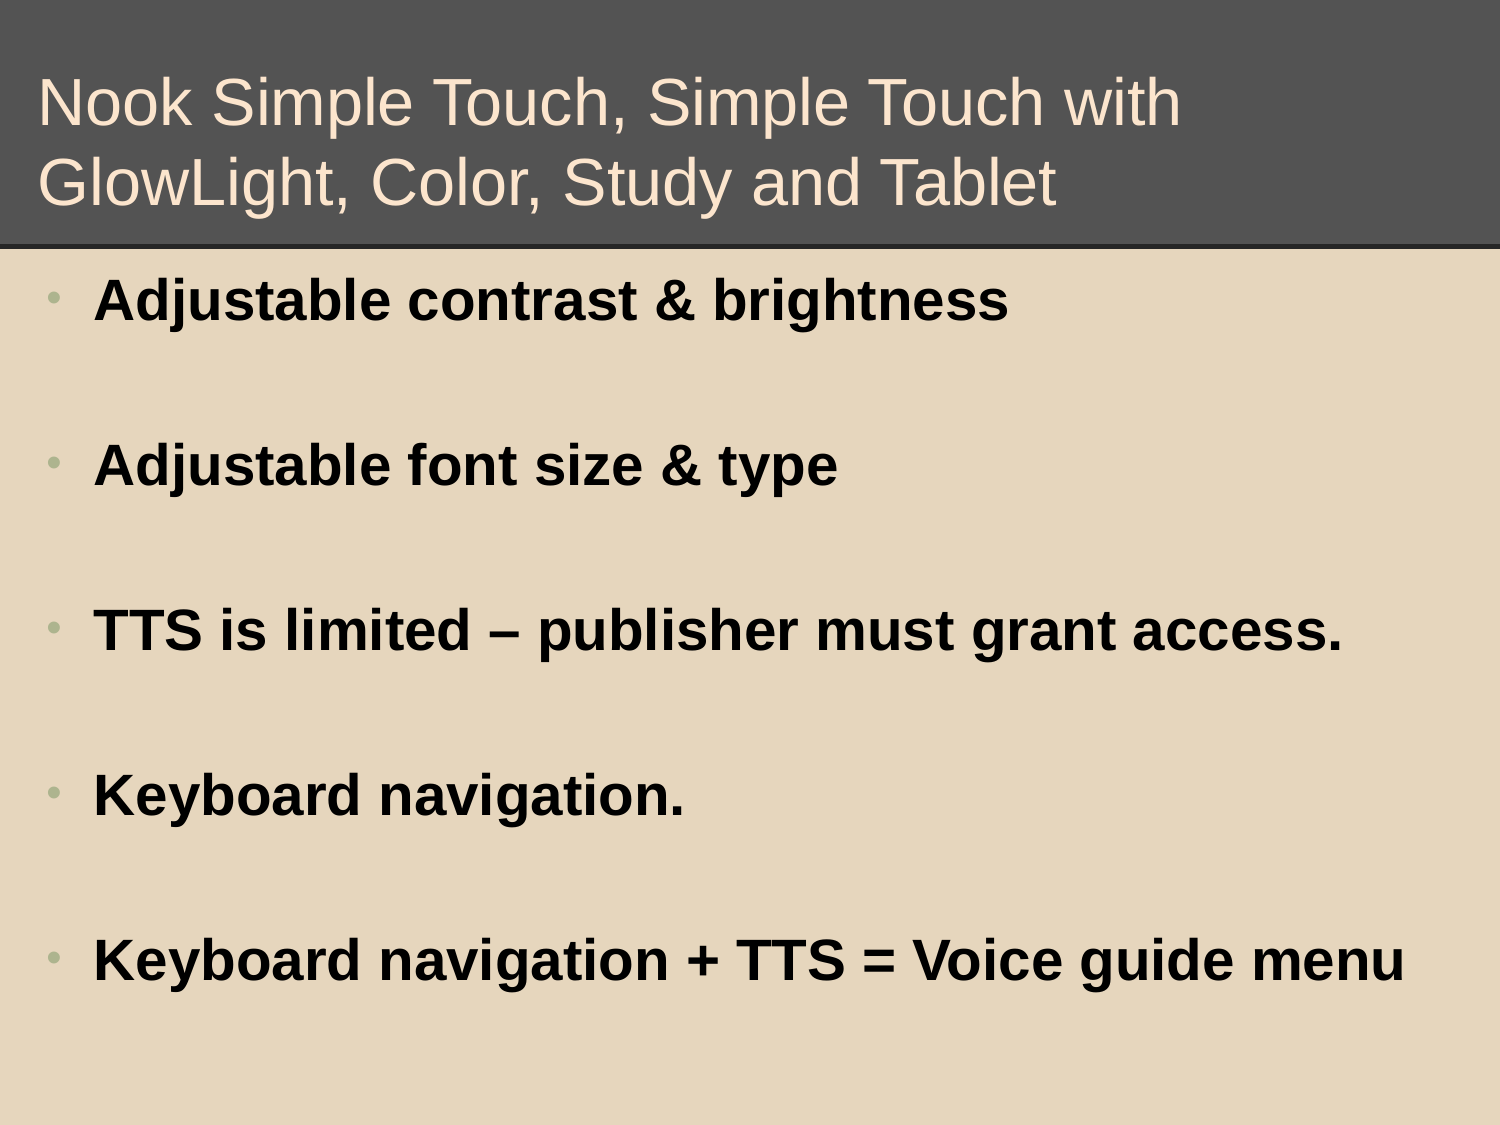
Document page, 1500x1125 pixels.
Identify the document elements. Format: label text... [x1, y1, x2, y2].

title Nook Simple Touch, Simple Touch with GlowLight, Color, Study and Tablet [22, 37, 1373, 241]
list Adjustable contrast & brightness Adjustable font size & type TTS is limited – publisher must grant access. Keyboard navigation. Keyboard navigation + TTS = Voice guide menu [19, 254, 1474, 1088]
